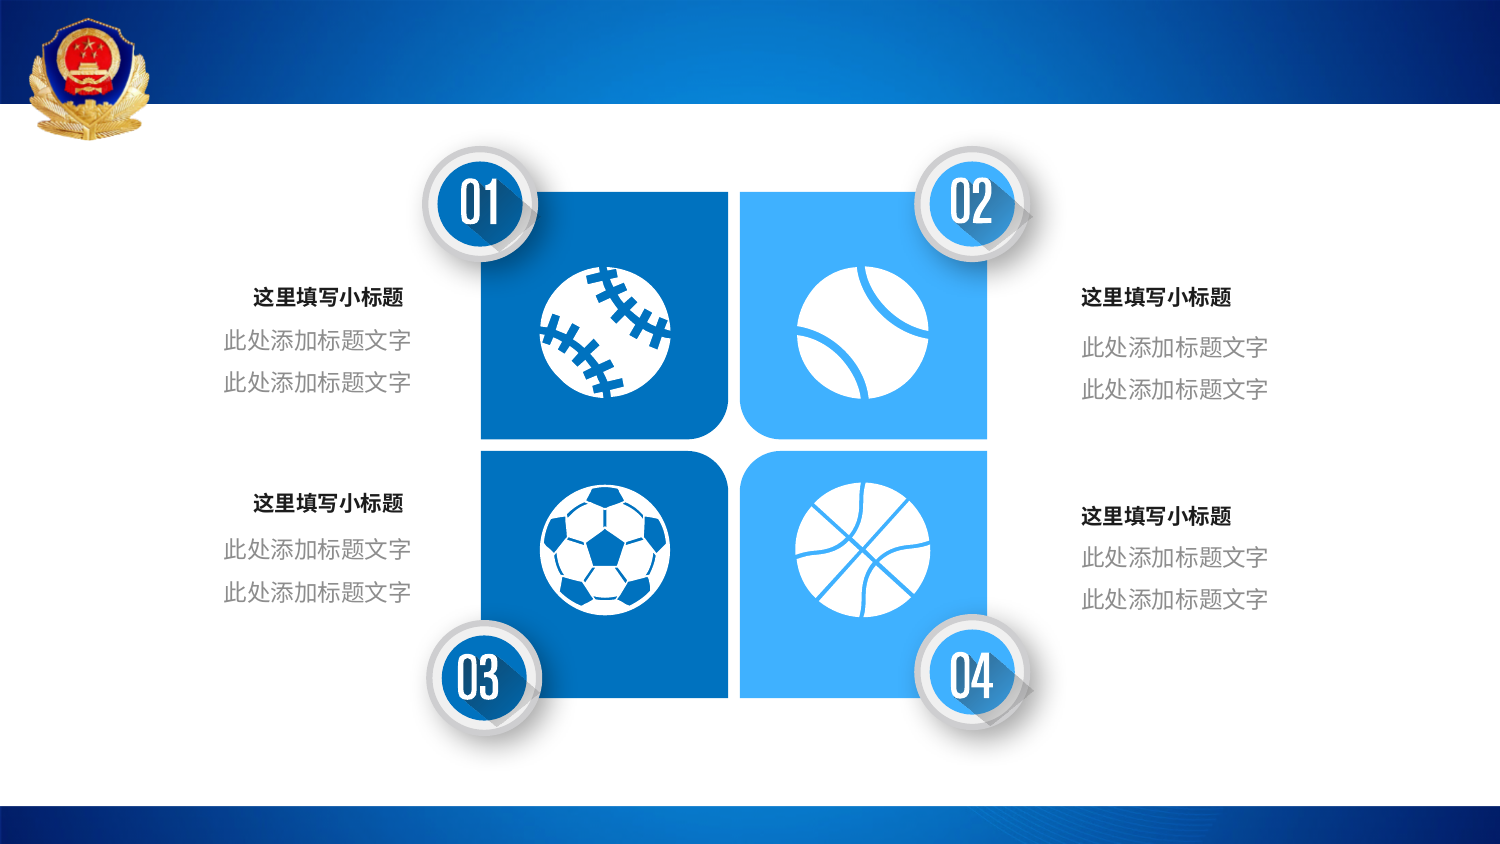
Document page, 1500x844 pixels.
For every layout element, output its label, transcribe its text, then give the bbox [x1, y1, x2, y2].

text_box [428, 621, 541, 735]
text_box [955, 653, 1034, 726]
text_box [440, 634, 529, 722]
picture [0, 0, 1500, 141]
text_box [479, 449, 730, 700]
text_box [457, 653, 477, 700]
text_box 此处添加标题文字 此处添加标题文字 [132, 303, 427, 446]
text_box [738, 449, 989, 700]
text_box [539, 266, 671, 399]
text_box [928, 628, 1017, 716]
text_box [954, 180, 1033, 251]
text_box [950, 651, 970, 699]
text_box [436, 160, 524, 248]
text_box [485, 178, 497, 225]
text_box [796, 266, 929, 399]
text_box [793, 482, 932, 618]
text_box [971, 652, 993, 699]
text_box 这里填写小标题 [1066, 276, 1279, 317]
text_box [539, 484, 671, 616]
text_box 这里填写小标题 [238, 277, 461, 318]
text_box [916, 615, 1029, 729]
text_box [928, 160, 1016, 248]
text_box 这里填写小标题 [1066, 496, 1279, 536]
picture [0, 807, 1500, 844]
text_box [423, 147, 537, 261]
text_box [463, 654, 540, 727]
text_box [465, 179, 541, 252]
text_box 此处添加标题文字 此处添加标题文字 [1066, 521, 1361, 621]
text_box [479, 190, 730, 441]
text_box [461, 178, 480, 225]
text_box [916, 147, 1029, 261]
text_box [480, 653, 499, 700]
text_box 此处添加标题文字 此处添加标题文字 [132, 513, 427, 614]
text_box [972, 177, 992, 224]
text_box [951, 177, 970, 224]
text_box 此处添加标题文字 此处添加标题文字 [1066, 311, 1361, 411]
text_box [738, 190, 989, 441]
text_box 这里填写小标题 [238, 483, 461, 524]
